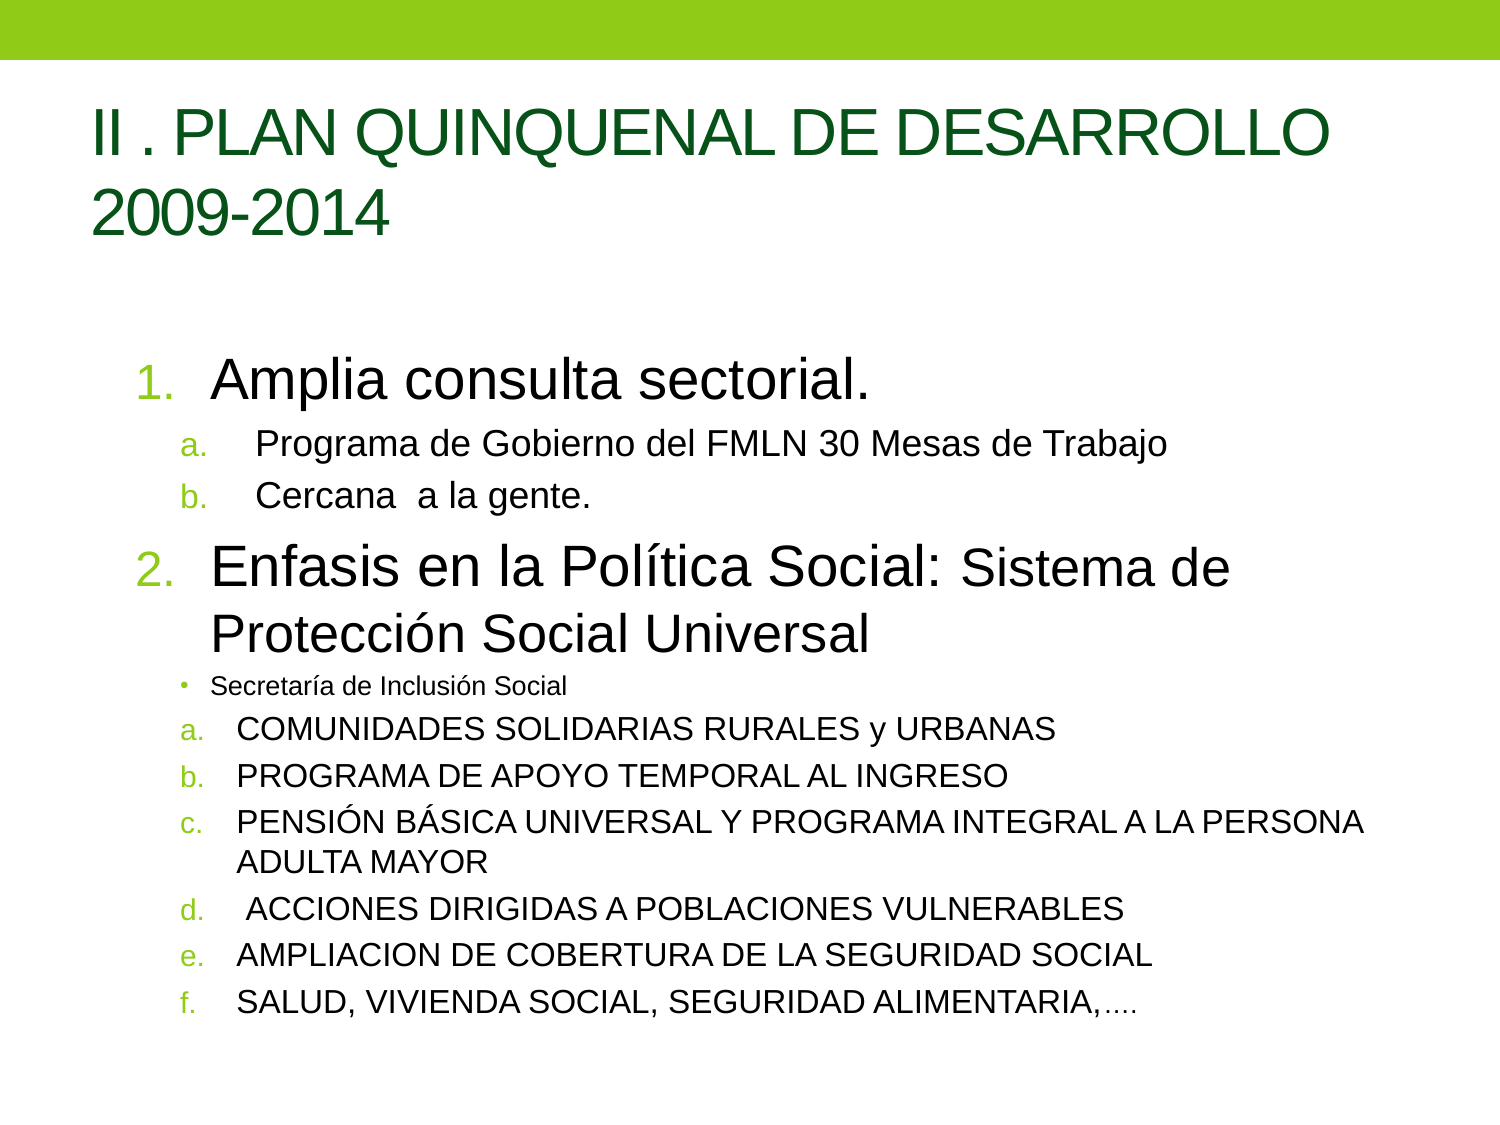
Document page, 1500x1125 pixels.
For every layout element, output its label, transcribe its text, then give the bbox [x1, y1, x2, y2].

list Amplia consulta sectorial. Programa de Gobierno del FMLN 30 Mesas de Trabajo Cercana a la gente. Enfasis en la Política Social: Sistema de Protección Social Universal Secretaría de Inclusión Social COMUNIDADES SOLIDARIAS RURALES y URBANAS PROGRAMA DE APOYO TEMPORAL AL INGRESO PENSIÓN BÁSICA UNIVERSAL Y PROGRAMA INTEGRAL A LA PERSONA ADULTA MAYOR ACCIONES DIRIGIDAS A POBLACIONES VULNERABLES AMPLIACION DE COBERTURA DE LA SEGURIDAD SOCIAL SALUD, VIVIENDA SOCIAL, SEGURIDAD ALIMENTARIA,…. [75, 262, 1425, 1063]
title II . PLAN QUINQUENAL DE DESARROLLO 2009-2014 [75, 87, 1425, 250]
